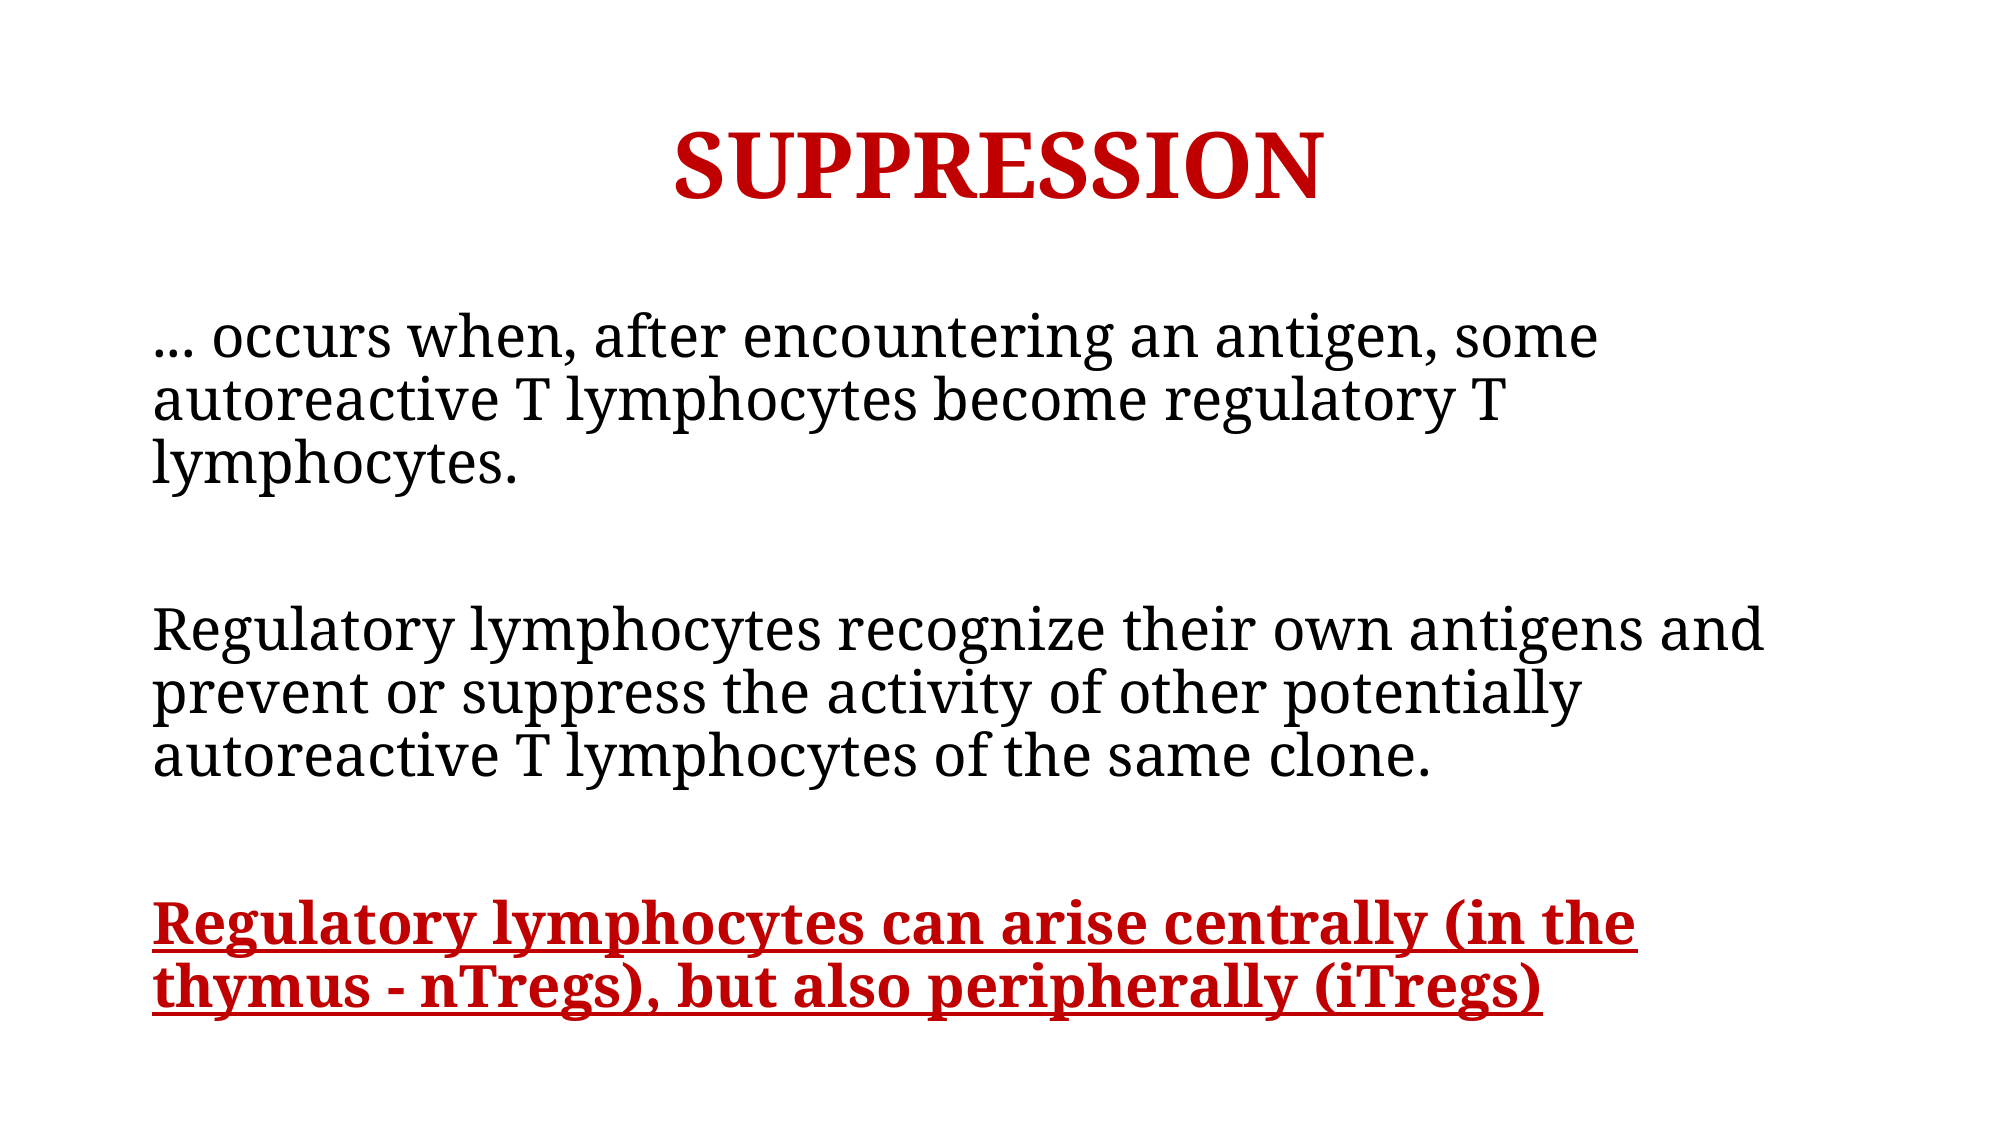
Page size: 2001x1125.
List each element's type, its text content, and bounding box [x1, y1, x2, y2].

title SUPPRESSION [137, 59, 1863, 278]
list ... occurs when, after encountering an antigen, some autoreactive T lymphocytes become regulatory T lymphocytes. Regulatory lymphocytes recognize their own antigens and prevent or suppress the activity of other potentially autoreactive T lymphocytes of the same clone. Regulatory lymphocytes can arise centrally (in the thymus - nTregs), but also peripherally (iTregs) [137, 299, 1863, 1014]
